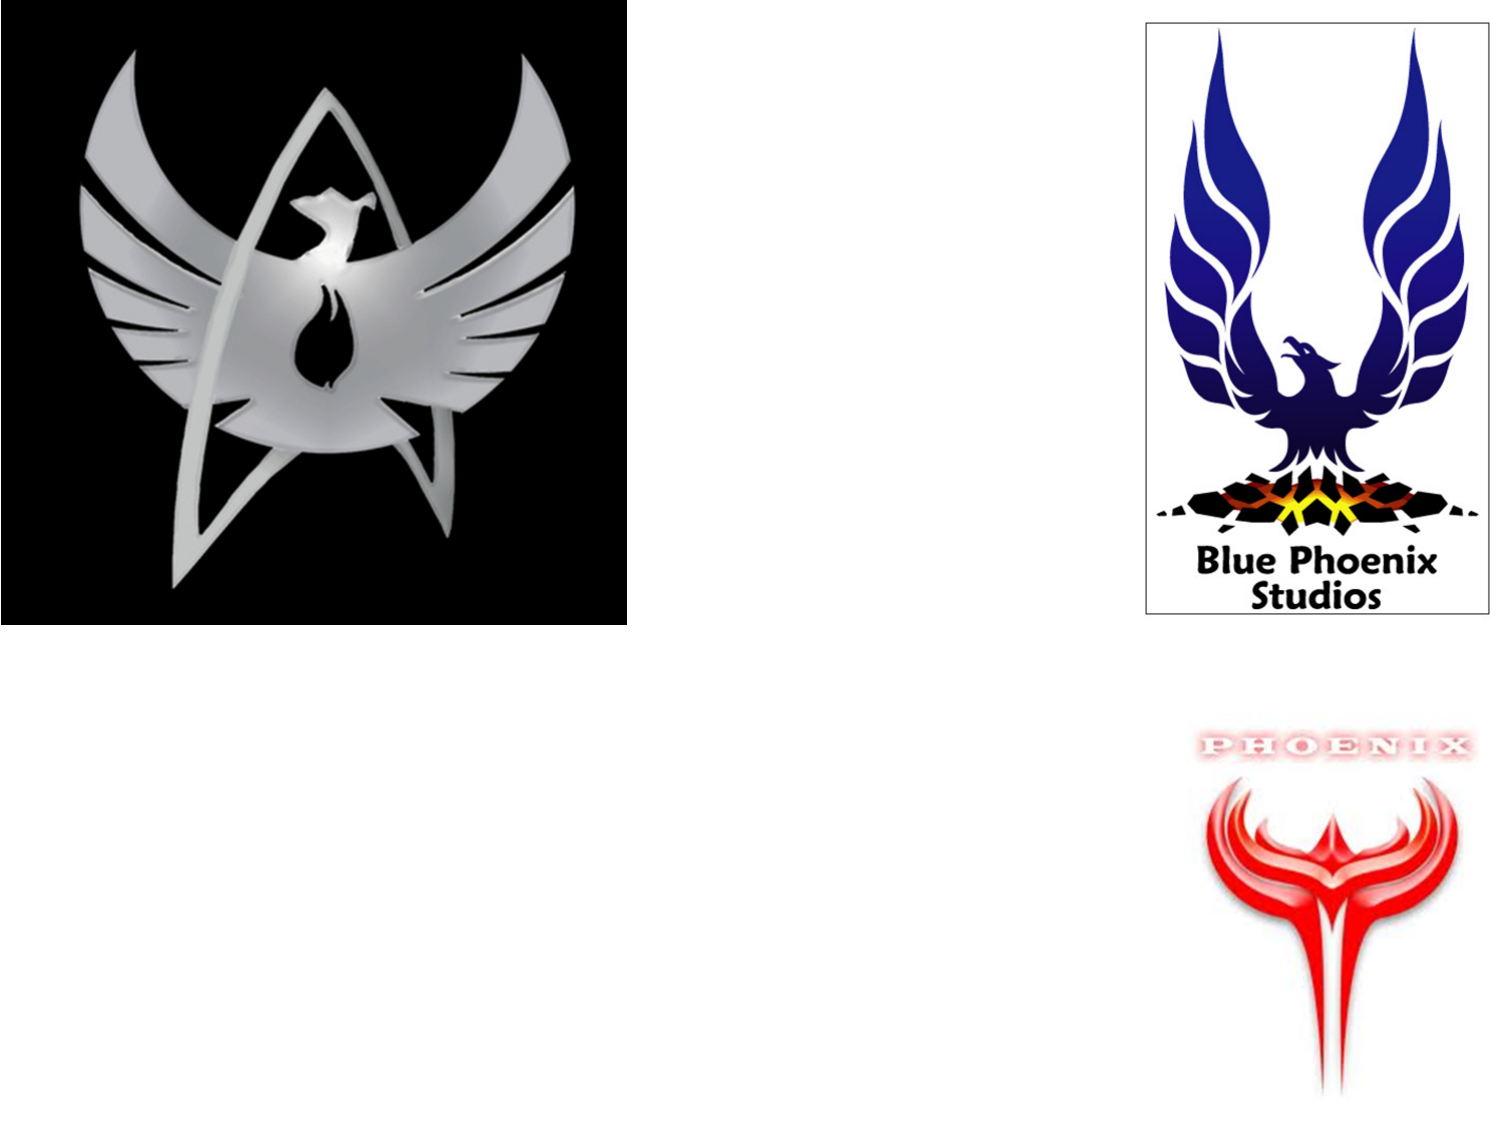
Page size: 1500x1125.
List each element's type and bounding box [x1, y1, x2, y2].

picture [1187, 688, 1479, 1112]
picture [1135, 12, 1500, 626]
picture [1, 0, 627, 626]
